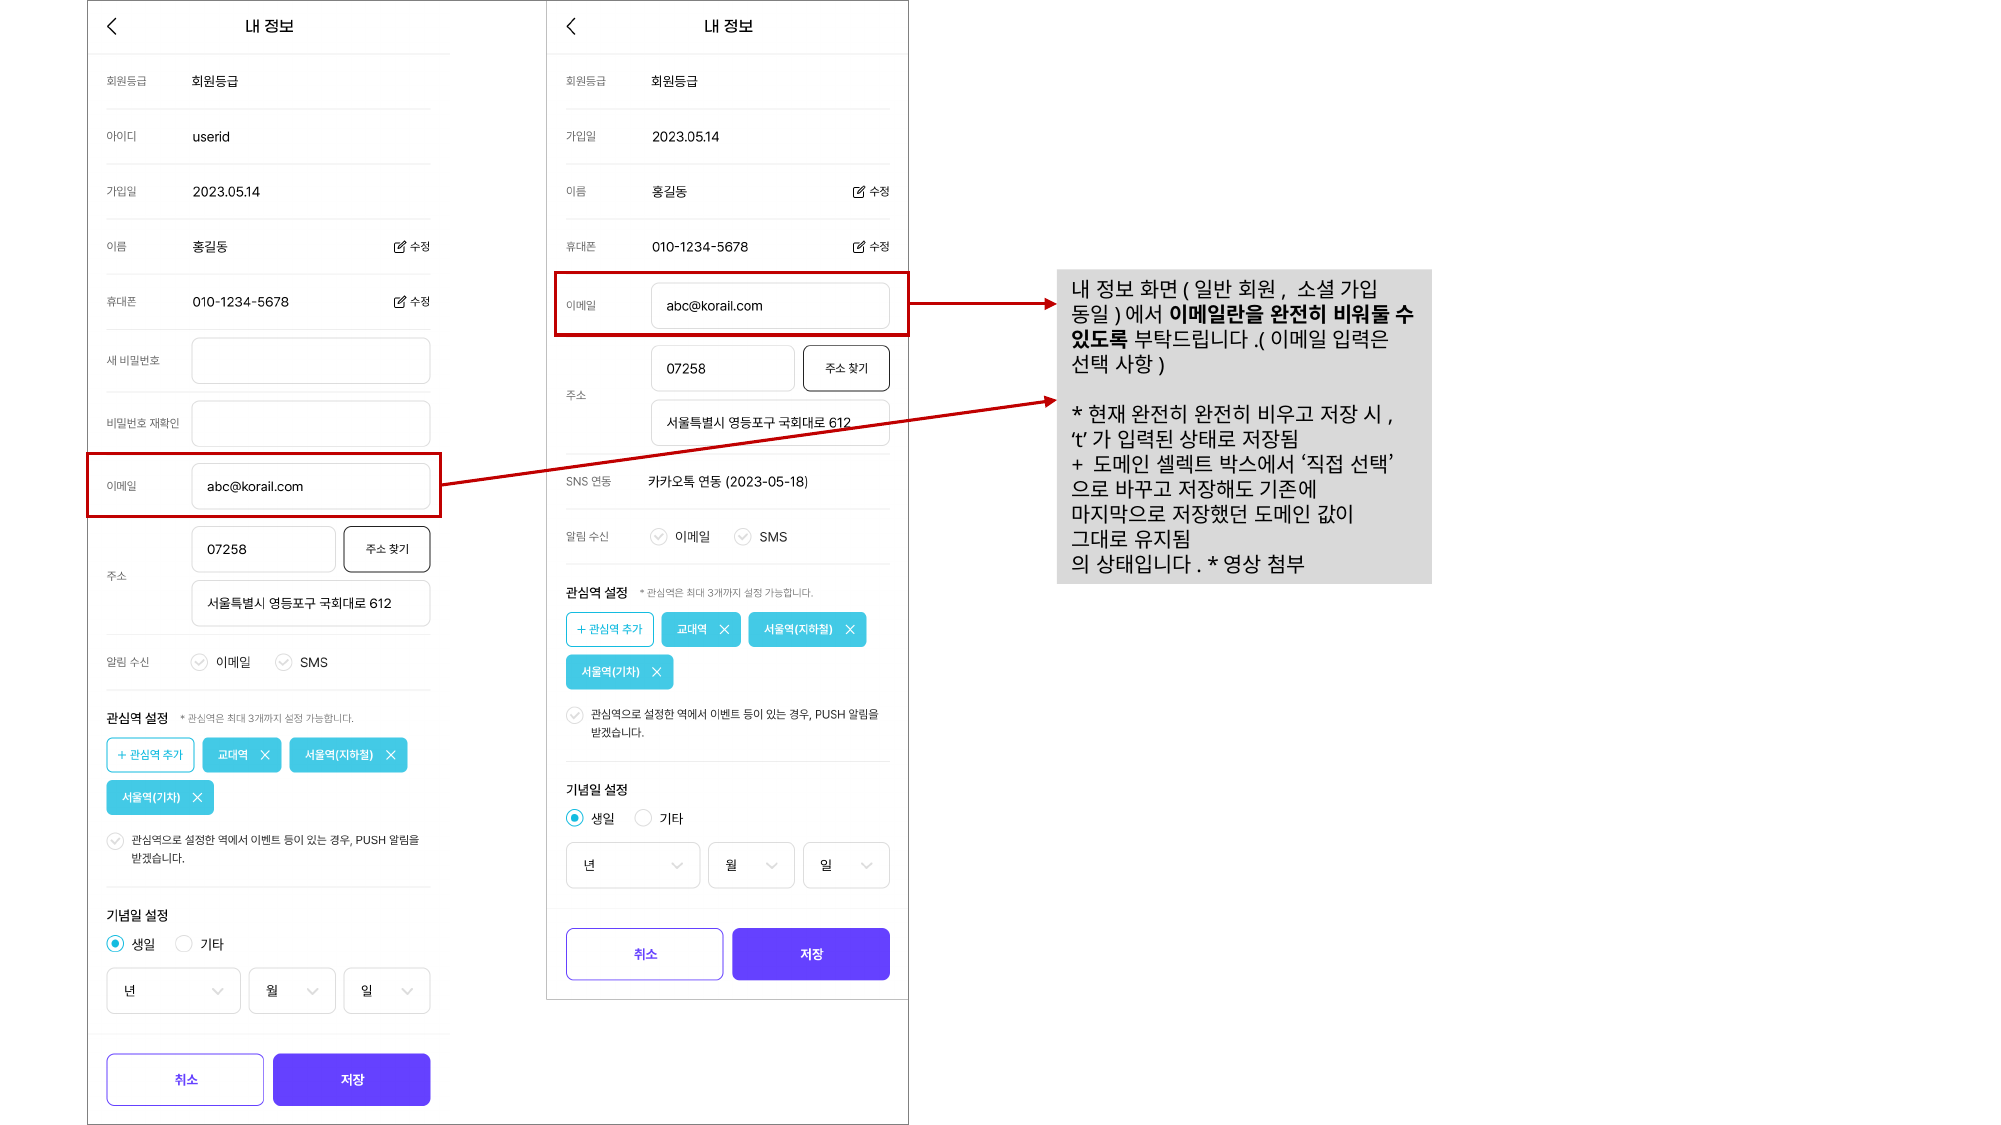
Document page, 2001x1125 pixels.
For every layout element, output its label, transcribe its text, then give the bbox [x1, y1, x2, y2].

picture [86, 0, 909, 1125]
text_box 내 정보 화면(일반 회원, 소셜 가입 동일)에서 이메일란을 완전히 비워둘 수 있도록 부탁드립니다.(이메일 입력은 선택 사항) *현재 완전히 완전히 비우고 저장 시, ‘t’가 입력된 상태로 저장됨 + 도메인 셀렉트 박스에서 ‘직접 선택’으로 바꾸고 저장해도 기존에 마지막으로 저장했던 도메인 값이 그대로 유지됨 의 상태입니다. *영상 첨부 [1056, 269, 1432, 584]
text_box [440, 399, 1058, 486]
